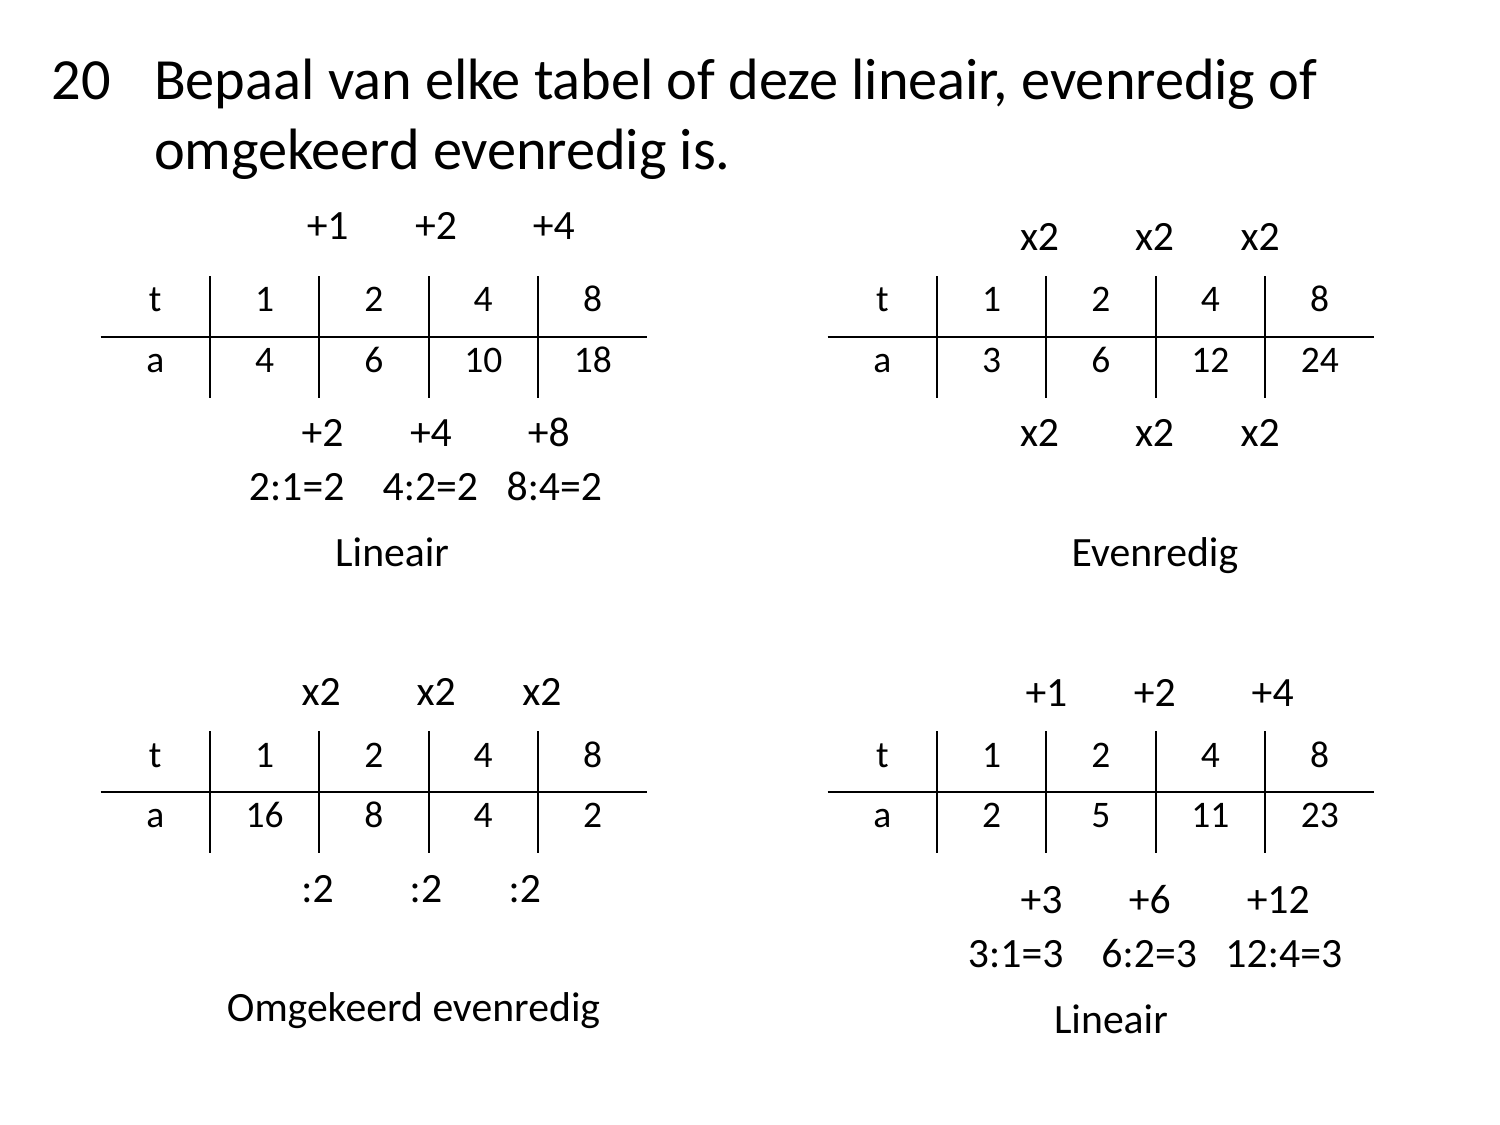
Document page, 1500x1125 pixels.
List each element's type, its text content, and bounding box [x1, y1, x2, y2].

table_cell 18 [539, 338, 647, 398]
table_header 8 [1266, 731, 1374, 791]
text_box +1 +2 +4 [292, 190, 591, 255]
table_header 4 [430, 276, 537, 336]
table_cell 2 [539, 793, 647, 853]
table_cell 6 [1047, 338, 1155, 397]
table_cell 6 [320, 338, 428, 397]
table_cell 16 [211, 793, 318, 853]
table_header 8 [1266, 276, 1374, 336]
table_header 1 [938, 731, 1045, 791]
table_cell 12 [1157, 338, 1264, 397]
table_cell 2 [938, 793, 1045, 853]
table_header t [828, 276, 936, 336]
table_cell 4 [211, 338, 318, 398]
table_cell 5 [1047, 793, 1155, 853]
table_cell 10 [430, 338, 537, 397]
table_cell 11 [1157, 793, 1264, 853]
text_box +3 +6 +12 [1005, 864, 1326, 918]
table_header 2 [320, 276, 428, 336]
text_box Lineair [320, 517, 464, 583]
table_header t [828, 731, 936, 791]
text_box +2 +4 +8 [286, 397, 586, 451]
table_cell a [828, 338, 936, 398]
text_box Omgekeerd evenredig [212, 972, 616, 1038]
table_cell a [101, 793, 209, 853]
text_box 3:1=3 6:2=3 12:4=3 [953, 918, 1358, 984]
text_box x2 x2 x2 [1005, 201, 1296, 267]
text_box x2 x2 x2 [1005, 397, 1296, 463]
table_cell 8 [320, 793, 428, 853]
table_header 2 [320, 731, 428, 791]
table_header t [101, 731, 209, 791]
table_header 8 [539, 276, 647, 336]
text_box 2:1=2 4:2=2 8:4=2 [234, 451, 618, 517]
table_header 4 [1157, 276, 1264, 336]
table_header 1 [211, 276, 318, 336]
table_header 8 [539, 731, 647, 791]
table_header 4 [430, 731, 537, 791]
table_cell 23 [1266, 793, 1374, 853]
table_cell 24 [1266, 338, 1374, 398]
text_box Evenredig [1056, 517, 1254, 583]
text_box Lineair [1039, 984, 1183, 1050]
text_box 20 [36, 33, 126, 119]
text_box :2 :2 :2 [286, 853, 557, 918]
table_header 2 [1047, 731, 1155, 791]
table_cell 3 [938, 338, 1045, 398]
table_header 4 [1157, 731, 1264, 791]
table_cell 4 [430, 793, 537, 853]
text_box Bepaal van elke tabel of deze lineair, evenredig of omgekeerd evenredig is. [139, 33, 1333, 189]
table_header 1 [938, 276, 1045, 336]
table_header 1 [211, 731, 318, 791]
text_box +1 +2 +4 [1010, 657, 1310, 722]
table_header t [101, 276, 209, 336]
table_cell a [828, 793, 936, 853]
table_header 2 [1047, 276, 1155, 336]
table_cell a [101, 338, 209, 398]
text_box x2 x2 x2 [286, 656, 577, 722]
